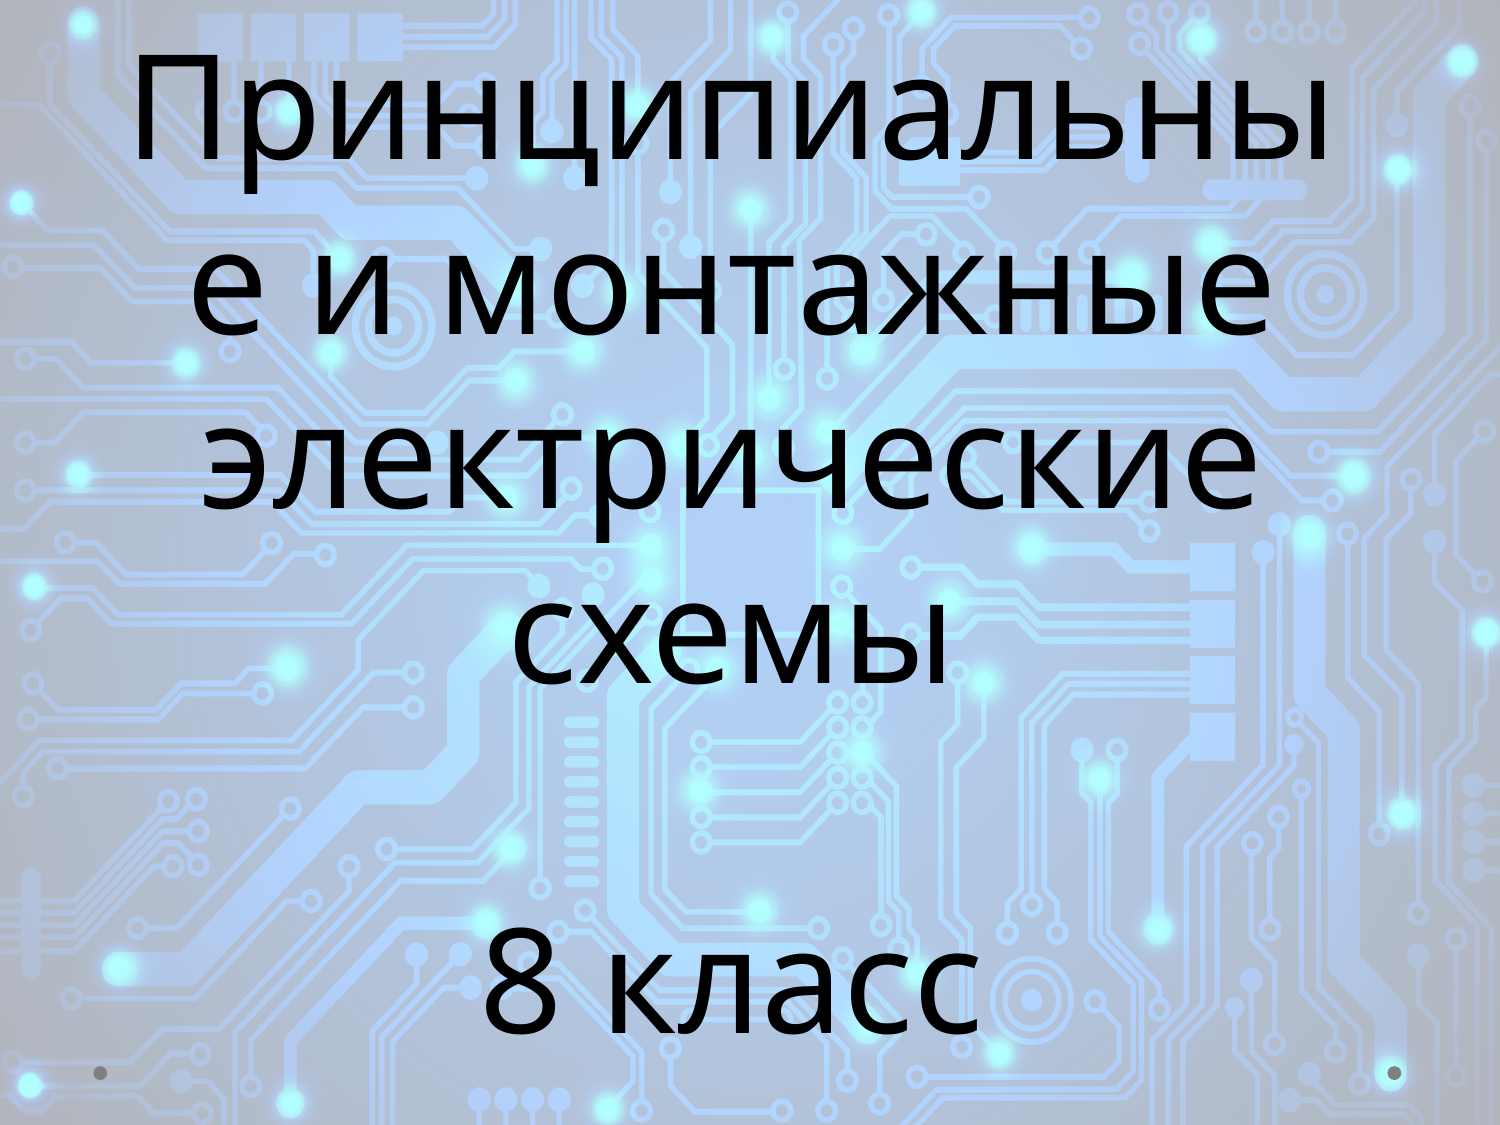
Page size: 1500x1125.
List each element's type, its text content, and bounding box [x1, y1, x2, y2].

title Принципиальные и монтажные электрические схемы 8 класс [76, 42, 1387, 1071]
